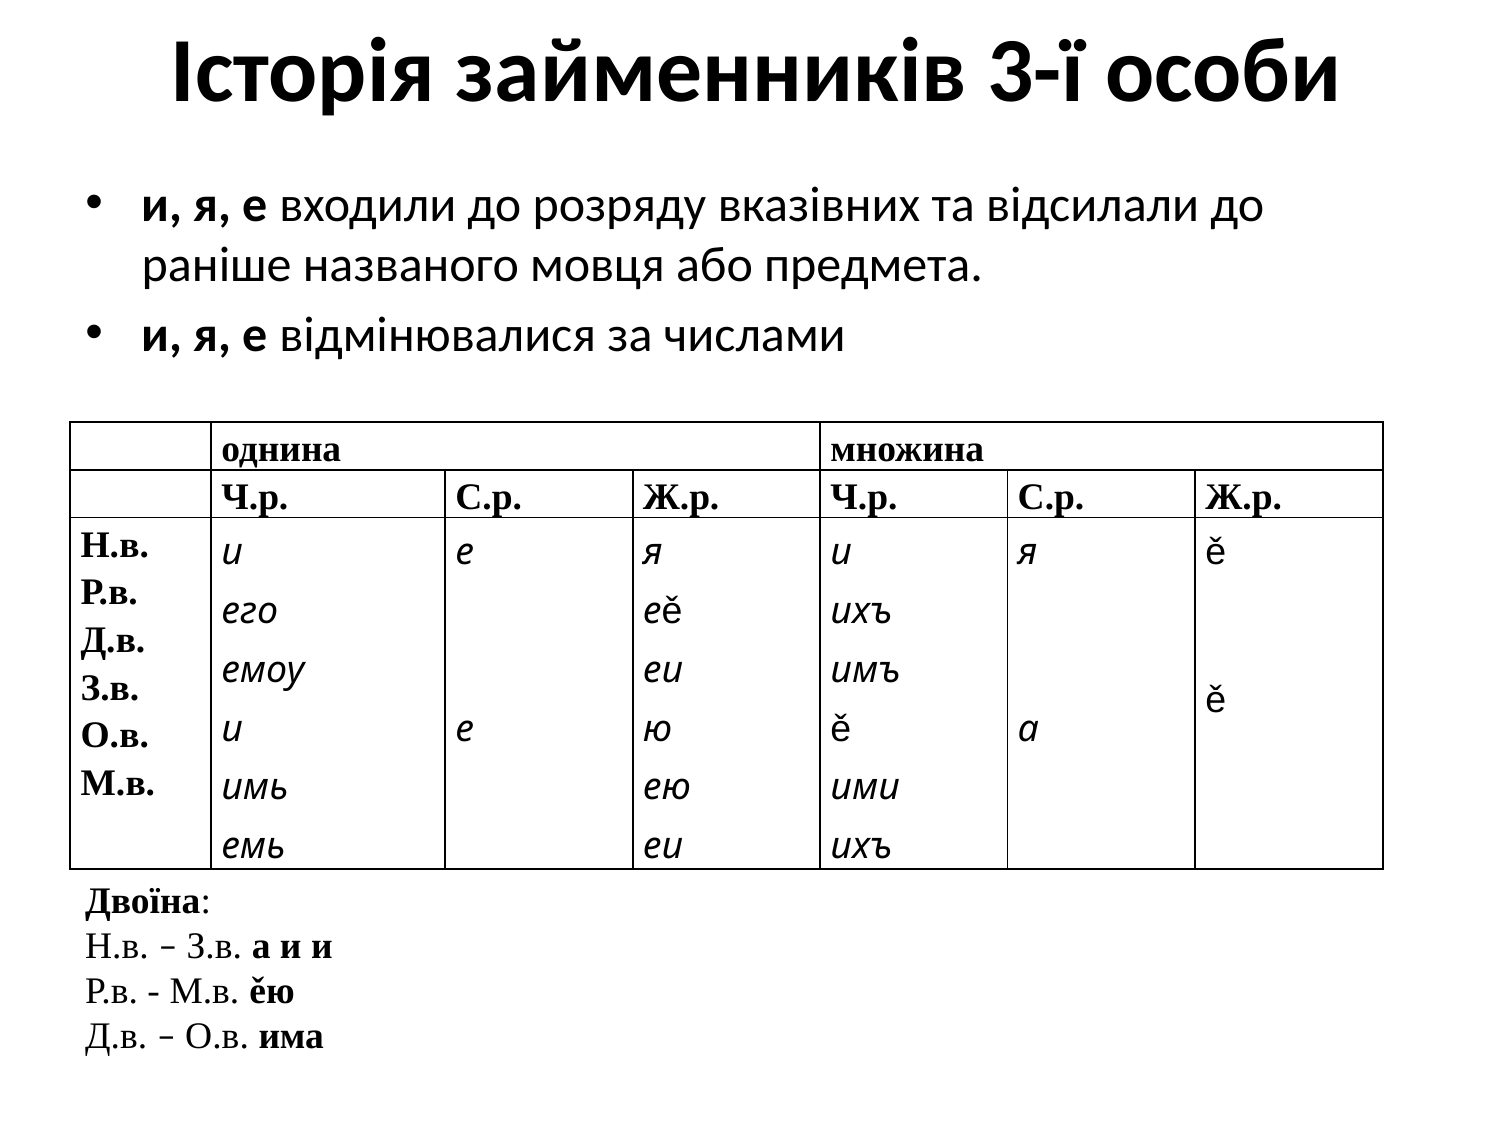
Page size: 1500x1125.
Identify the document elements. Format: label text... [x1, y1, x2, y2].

table_cell Ч.р. [821, 471, 1007, 517]
table_cell я еě еи ю ею еи [634, 518, 819, 868]
table_cell С.р. [1008, 471, 1194, 517]
table_cell С.р. [446, 471, 632, 517]
table_header однина [212, 423, 819, 469]
list и, я, е входили до розряду вказівних та відсилали до раніше названого мовця або предмета. и, я, е відмінювалися за числами [70, 164, 1421, 446]
table_cell и его емоу и имь емь [212, 518, 444, 868]
table_cell Ж.р. [634, 471, 819, 517]
table_cell я а [1008, 518, 1194, 868]
table_cell и ихъ имъ ě ими ихъ [821, 518, 1007, 868]
table_cell [71, 471, 210, 517]
table_header множина [821, 423, 1382, 469]
table_cell Ч.р. [212, 471, 444, 517]
title Історія займенників 3-ї особи [82, 0, 1432, 129]
table_cell Н.в. Р.в. Д.в. З.в. О.в. М.в. [71, 518, 210, 868]
table_cell ě ě [1196, 518, 1382, 868]
table_header [71, 423, 210, 469]
table_cell е е [446, 518, 632, 868]
table_cell Ж.р. [1196, 471, 1382, 517]
text_box Двоїна: Н.в. – З.в. а и и Р.в. - М.в. ěю Д.в. – О.в. има [70, 868, 551, 1063]
